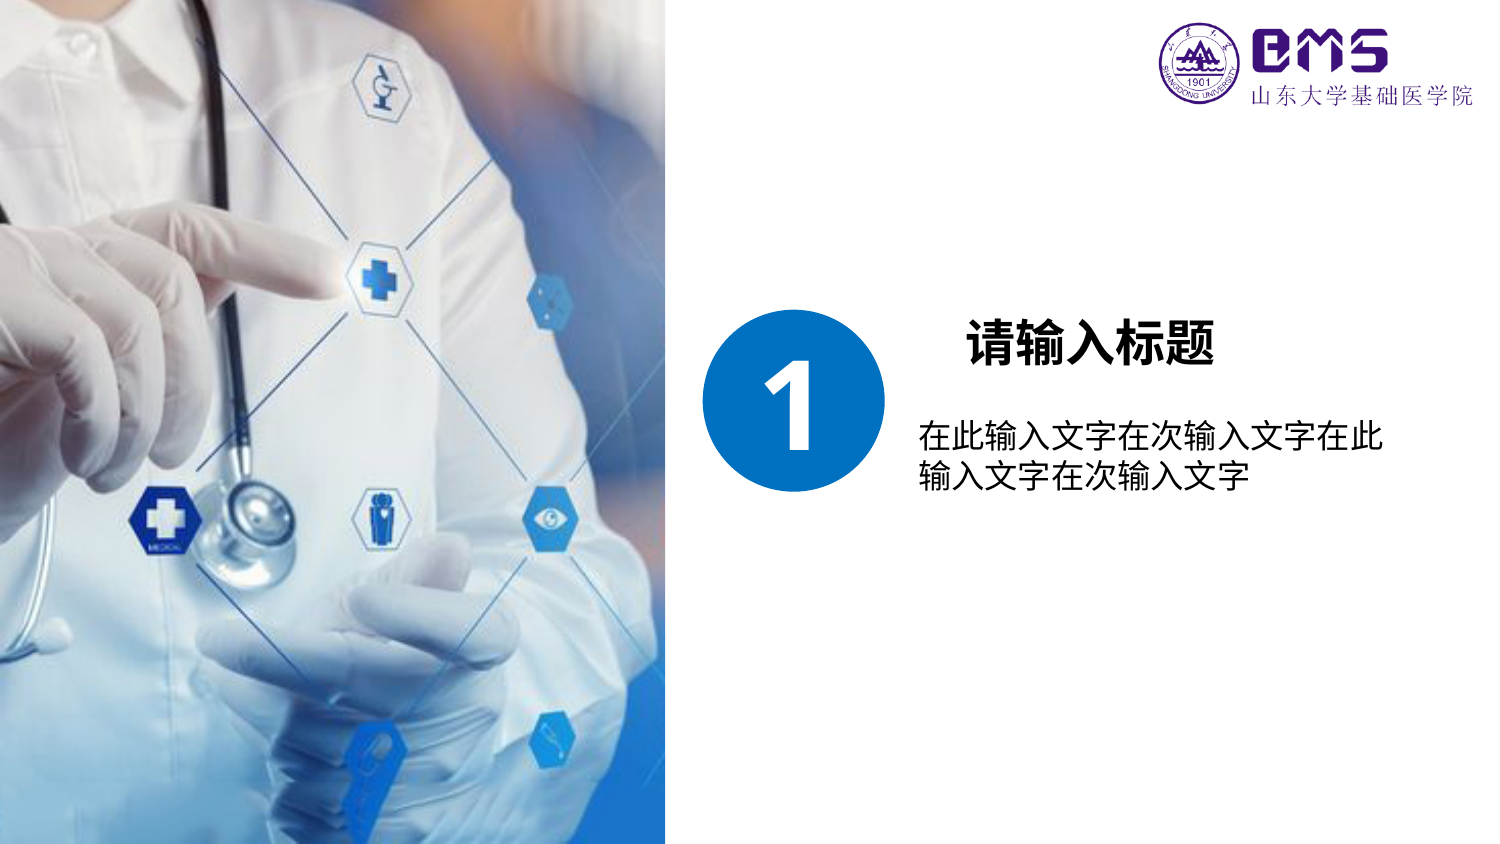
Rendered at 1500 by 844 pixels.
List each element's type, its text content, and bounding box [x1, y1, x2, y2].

picture [0, 0, 666, 844]
text_box 请输入标题 [950, 303, 1329, 379]
picture [1127, 0, 1500, 151]
text_box 1 [700, 307, 887, 494]
text_box 在此输入文字在次输入文字在此输入文字在次输入文字 [903, 408, 1400, 543]
